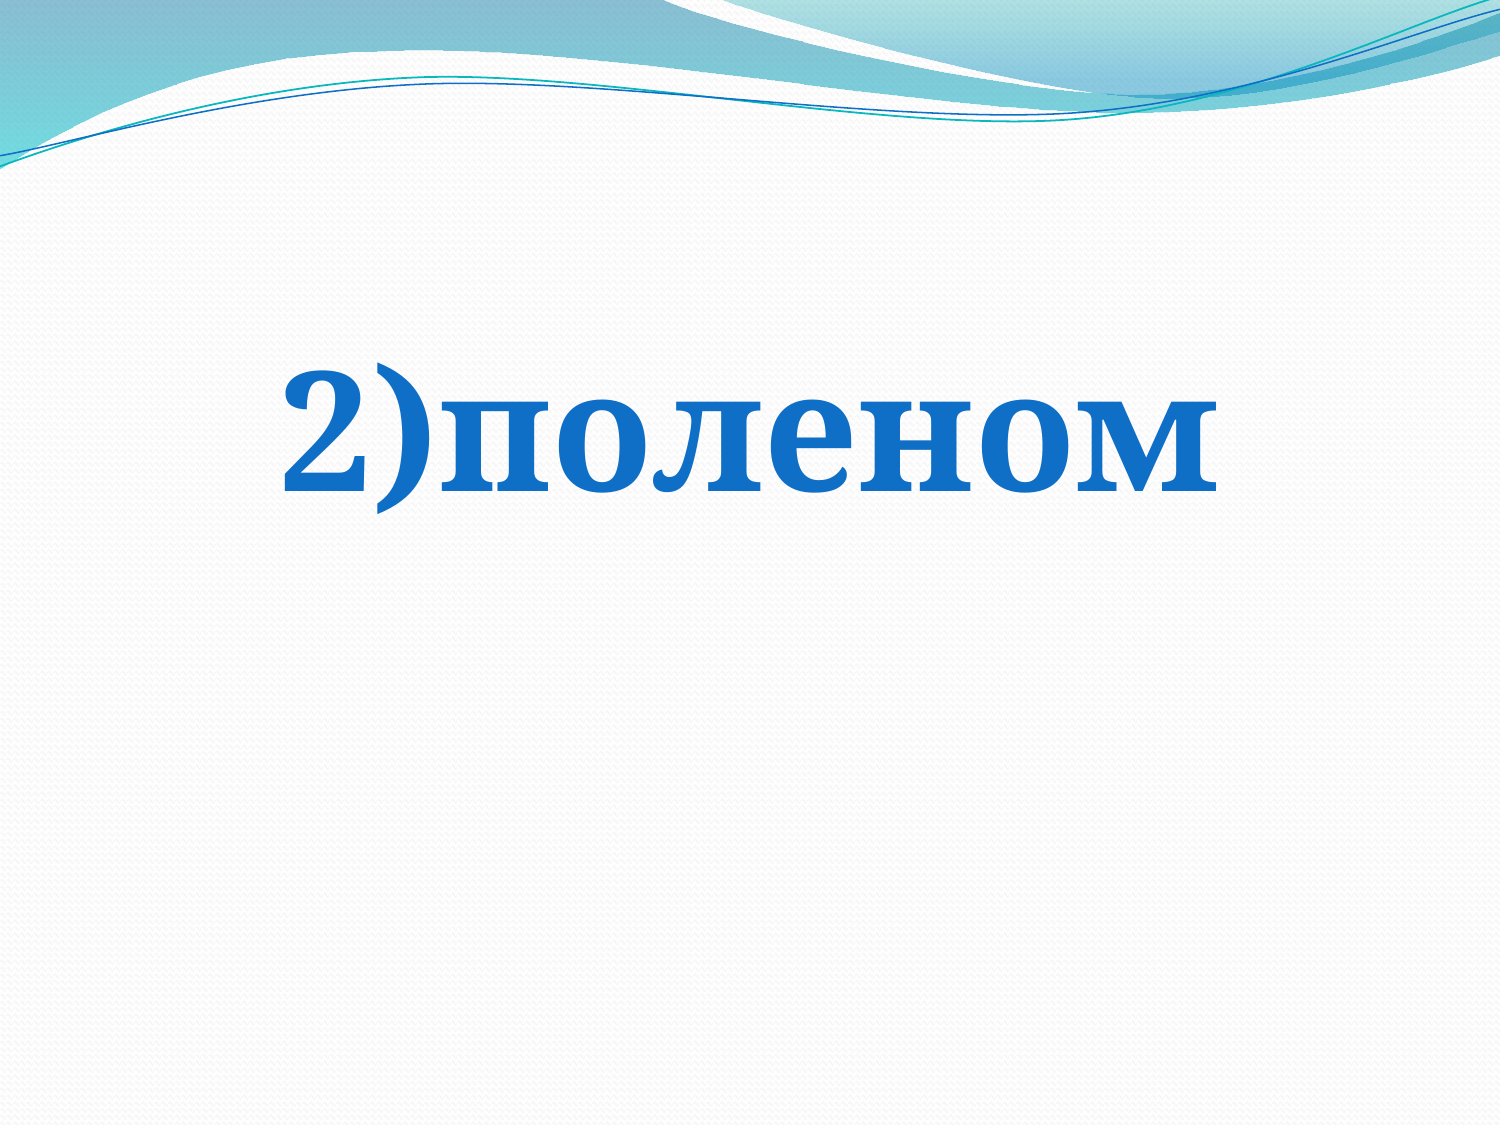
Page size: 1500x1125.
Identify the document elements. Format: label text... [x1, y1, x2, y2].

list 2)поленом [75, 317, 1425, 1038]
